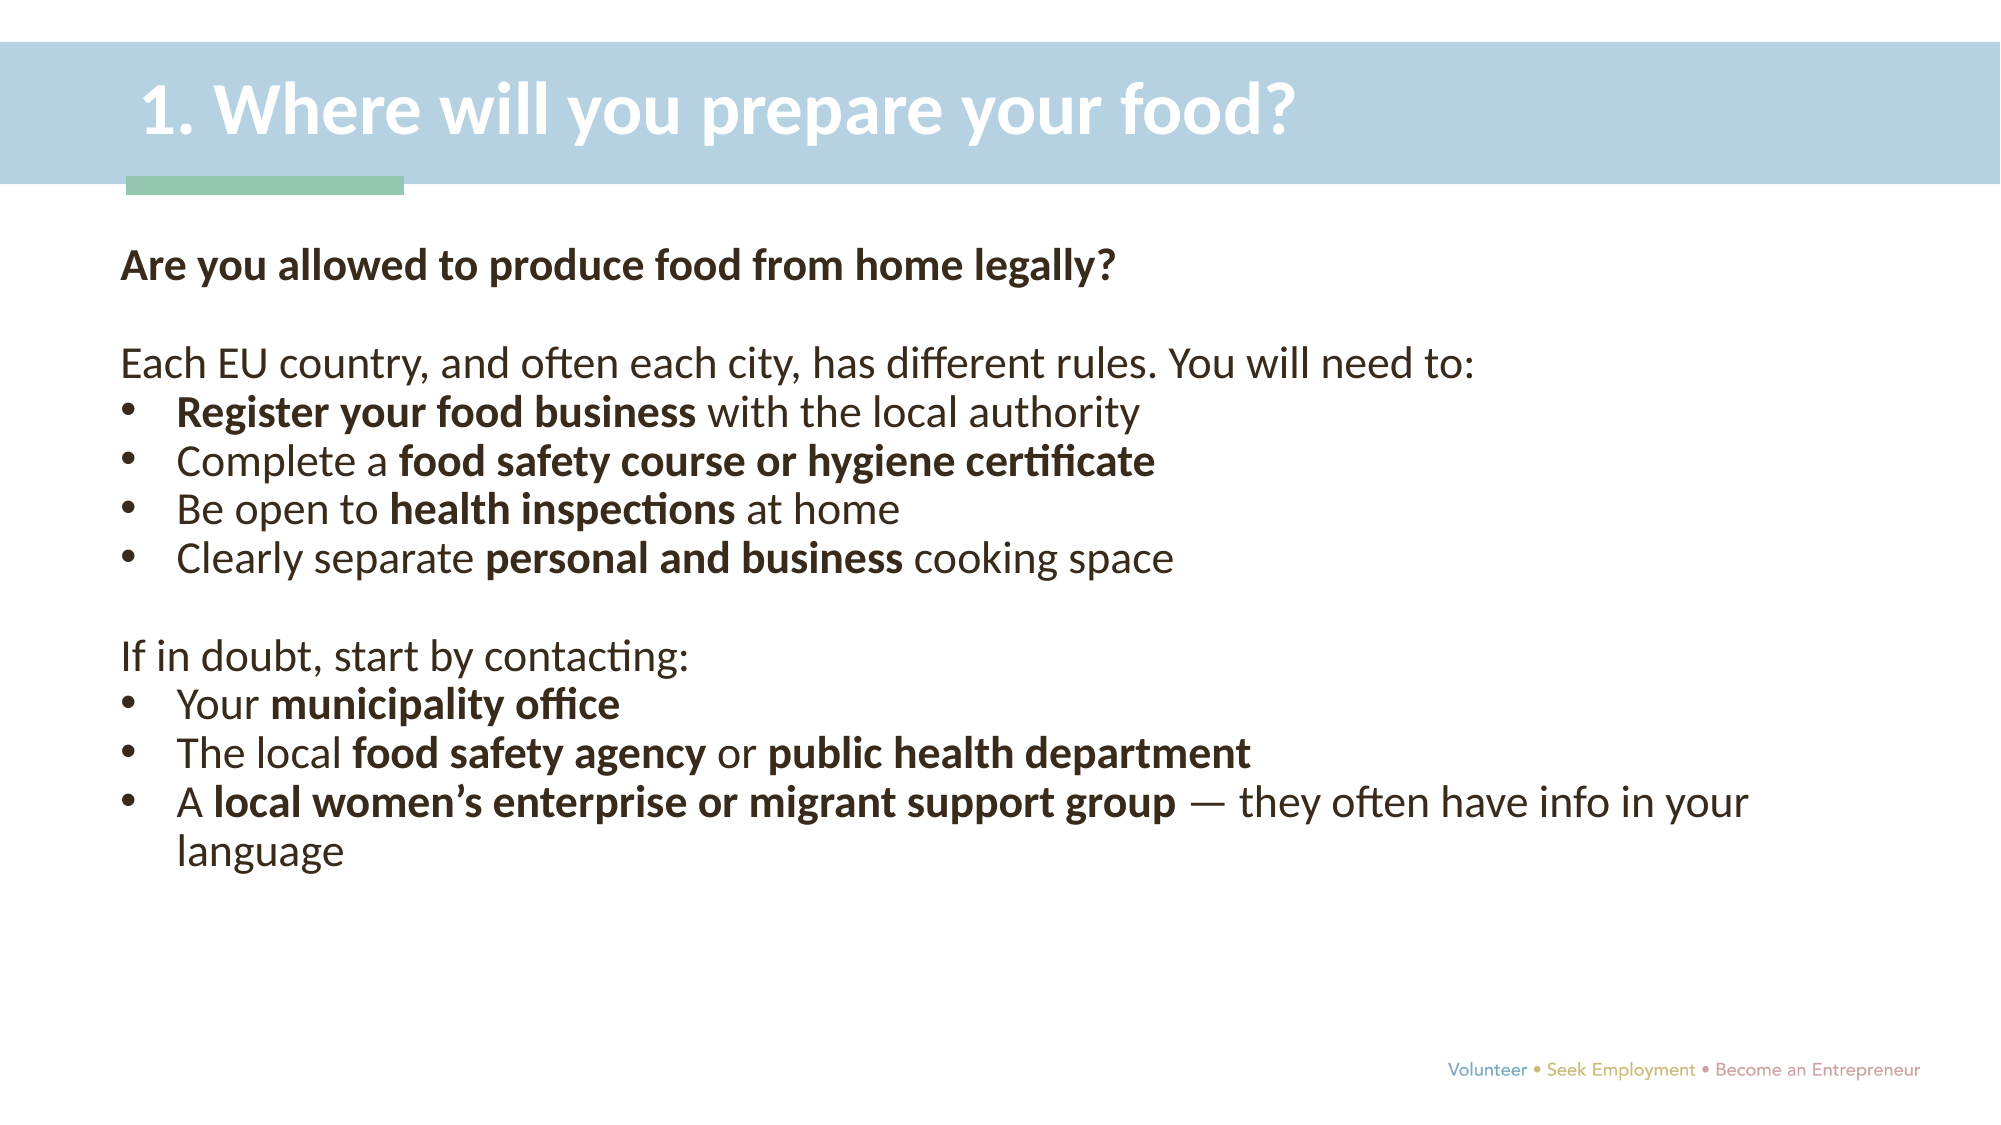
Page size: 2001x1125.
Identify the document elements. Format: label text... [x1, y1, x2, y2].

list 1. Where will you prepare your food? [123, 51, 1913, 170]
list Are you allowed to produce food from home legally? Each EU country, and often each city, has different rules. You will need to: Register your food business with the local authority Complete a food safety course or hygiene certificate Be open to health inspections at home Clearly separate personal and business cooking space If in doubt, start by contacting: Your municipality office The local food safety agency or public health department A local women’s enterprise or migrant support group — they often have info in your language [105, 233, 1895, 1001]
picture [1418, 1046, 1971, 1103]
